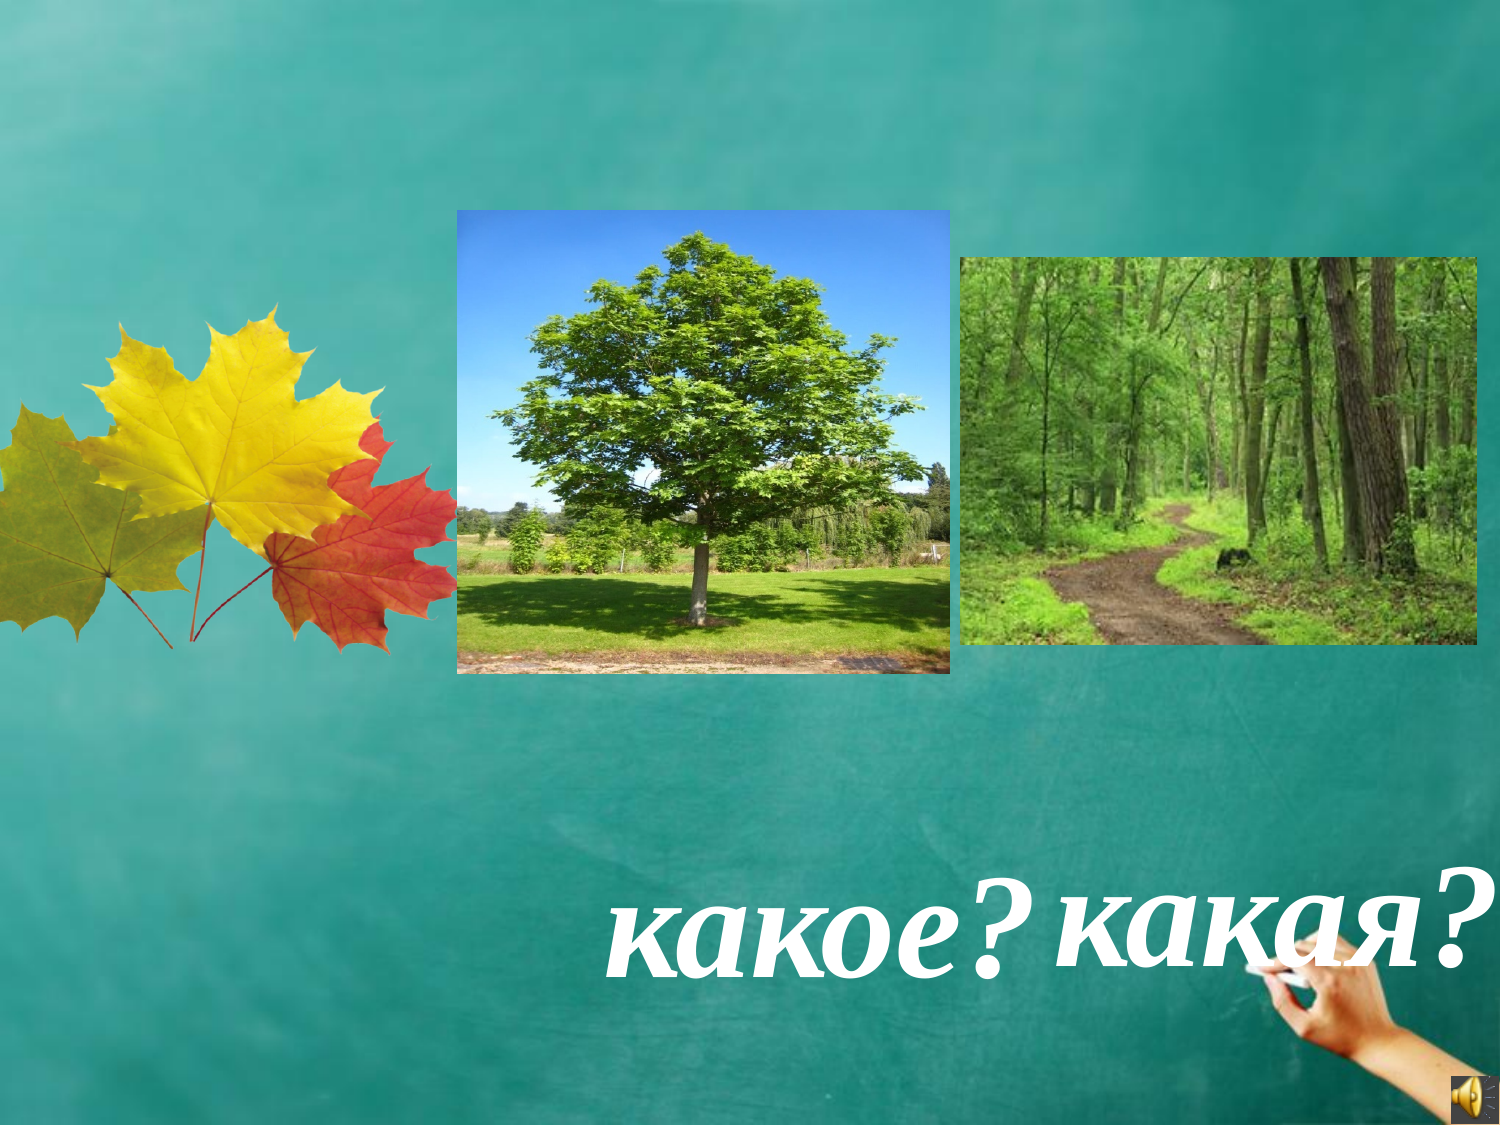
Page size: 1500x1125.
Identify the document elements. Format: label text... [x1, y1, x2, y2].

text_box какая? [1038, 809, 1500, 1005]
text_box какое? [588, 820, 1053, 1015]
picture [0, 0, 1500, 1125]
